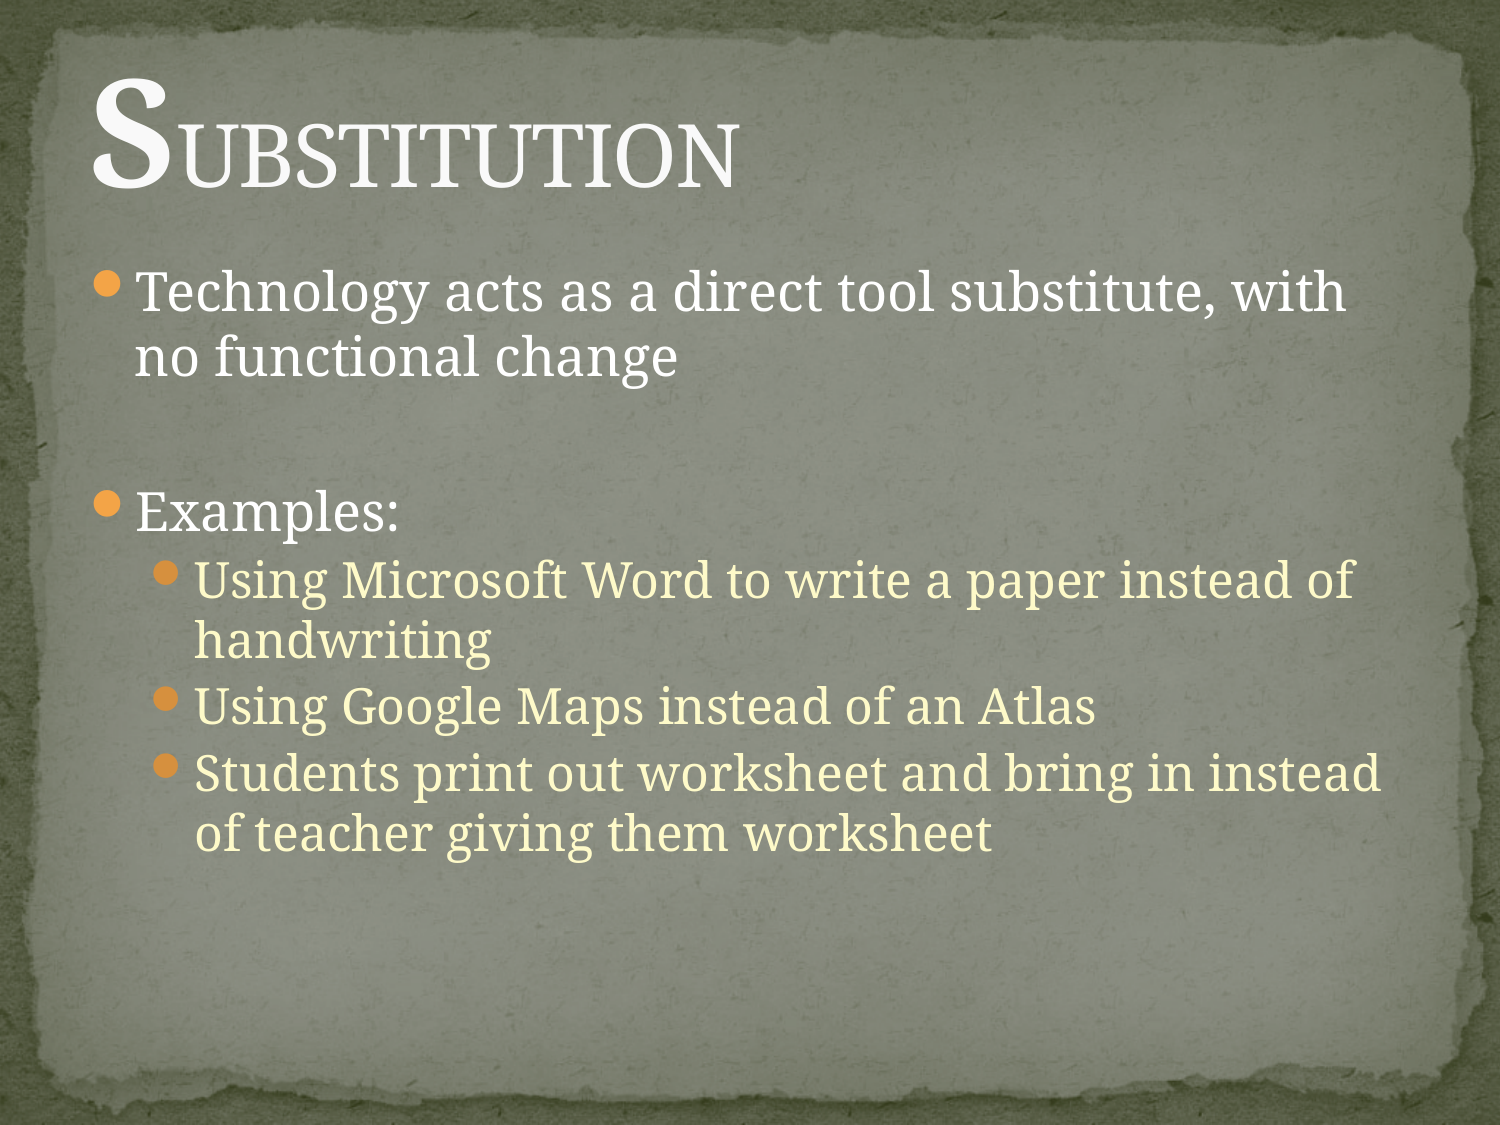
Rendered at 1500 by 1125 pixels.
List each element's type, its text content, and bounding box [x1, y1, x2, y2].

title SUBSTITUTION [74, 24, 1425, 225]
list Technology acts as a direct tool substitute, with no functional change Examples: Using Microsoft Word to write a paper instead of handwriting Using Google Maps instead of an Atlas Students print out worksheet and bring in instead of teacher giving them worksheet [75, 249, 1425, 1000]
